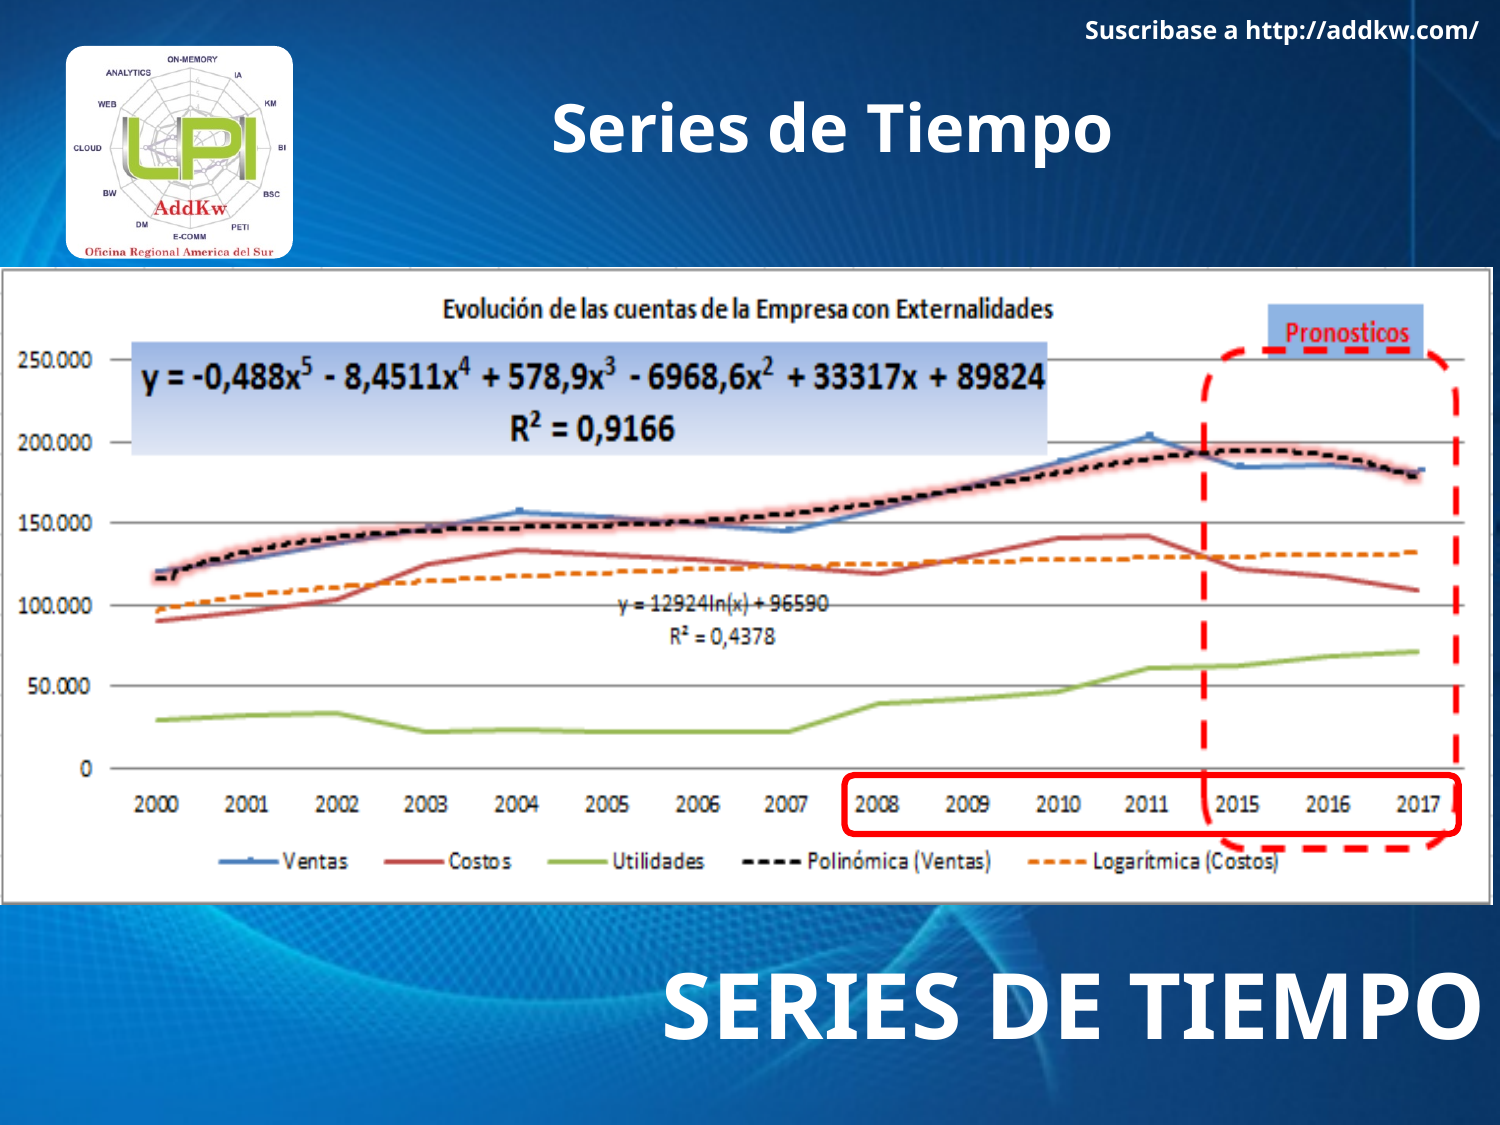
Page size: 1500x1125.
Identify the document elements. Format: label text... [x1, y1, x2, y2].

text_box Series de Tiempo [242, 78, 1424, 173]
picture [0, 0, 1500, 1125]
text_box Suscribase a http://addkw.com/ [1070, 7, 1495, 52]
